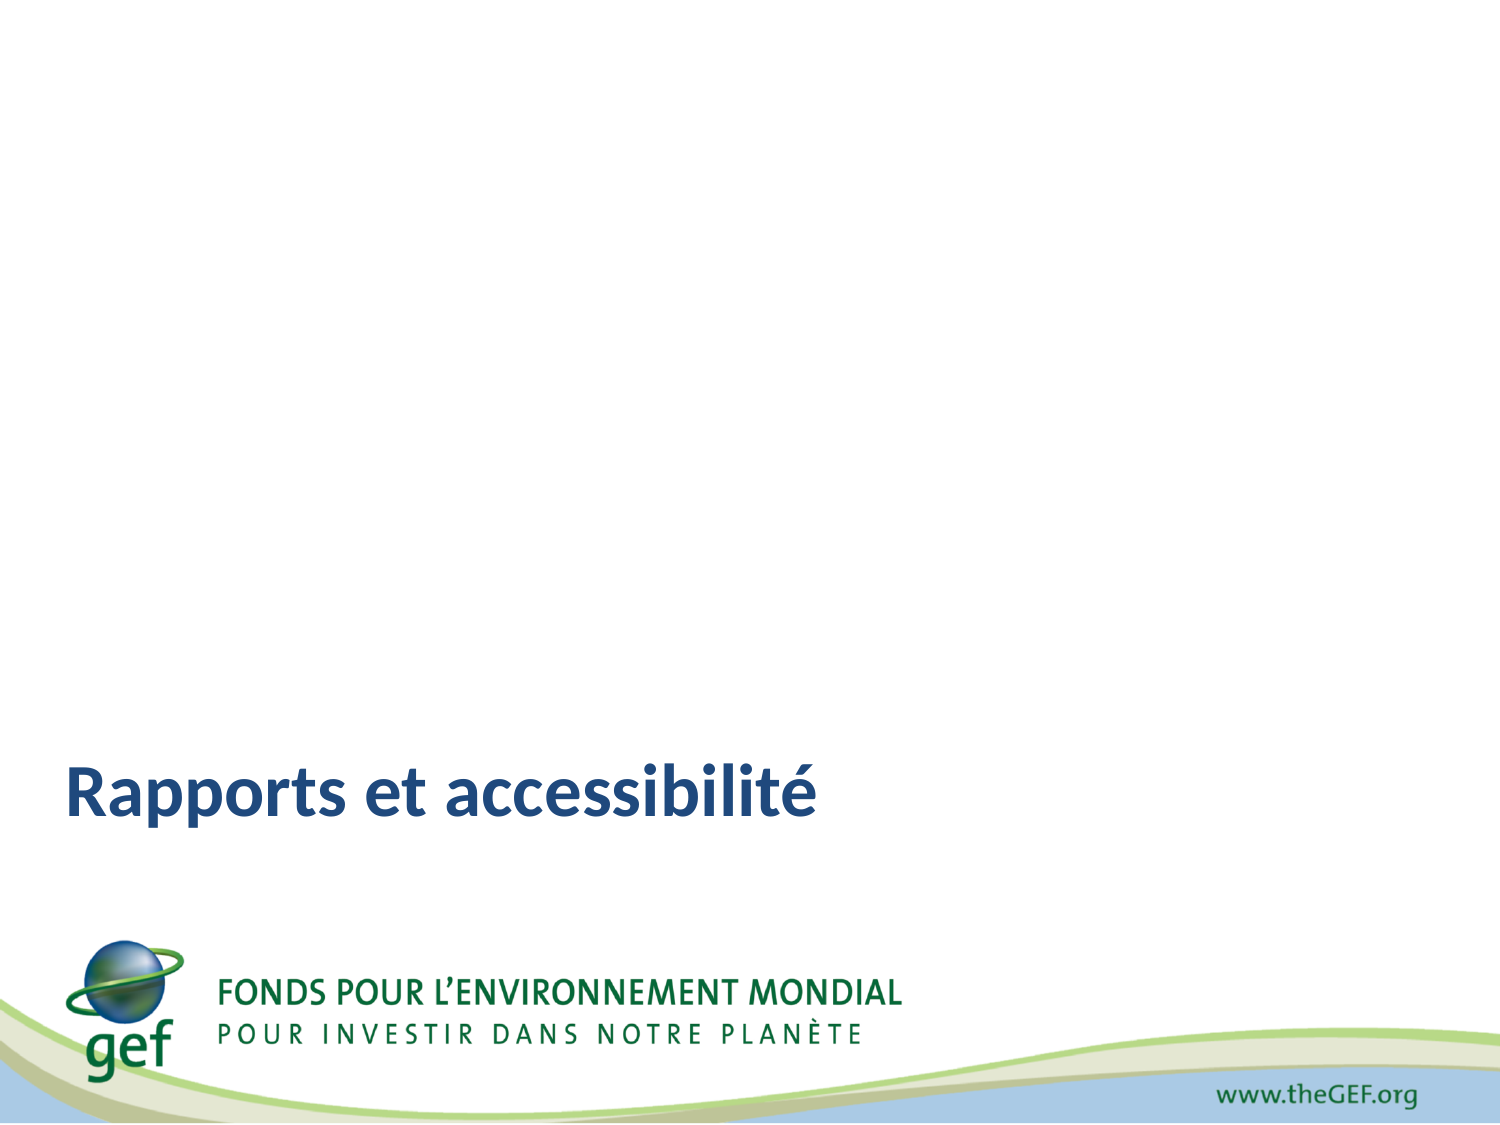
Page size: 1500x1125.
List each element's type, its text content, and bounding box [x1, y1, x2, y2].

picture [0, 912, 1500, 1125]
title Rapports et accessibilité [49, 674, 1326, 899]
